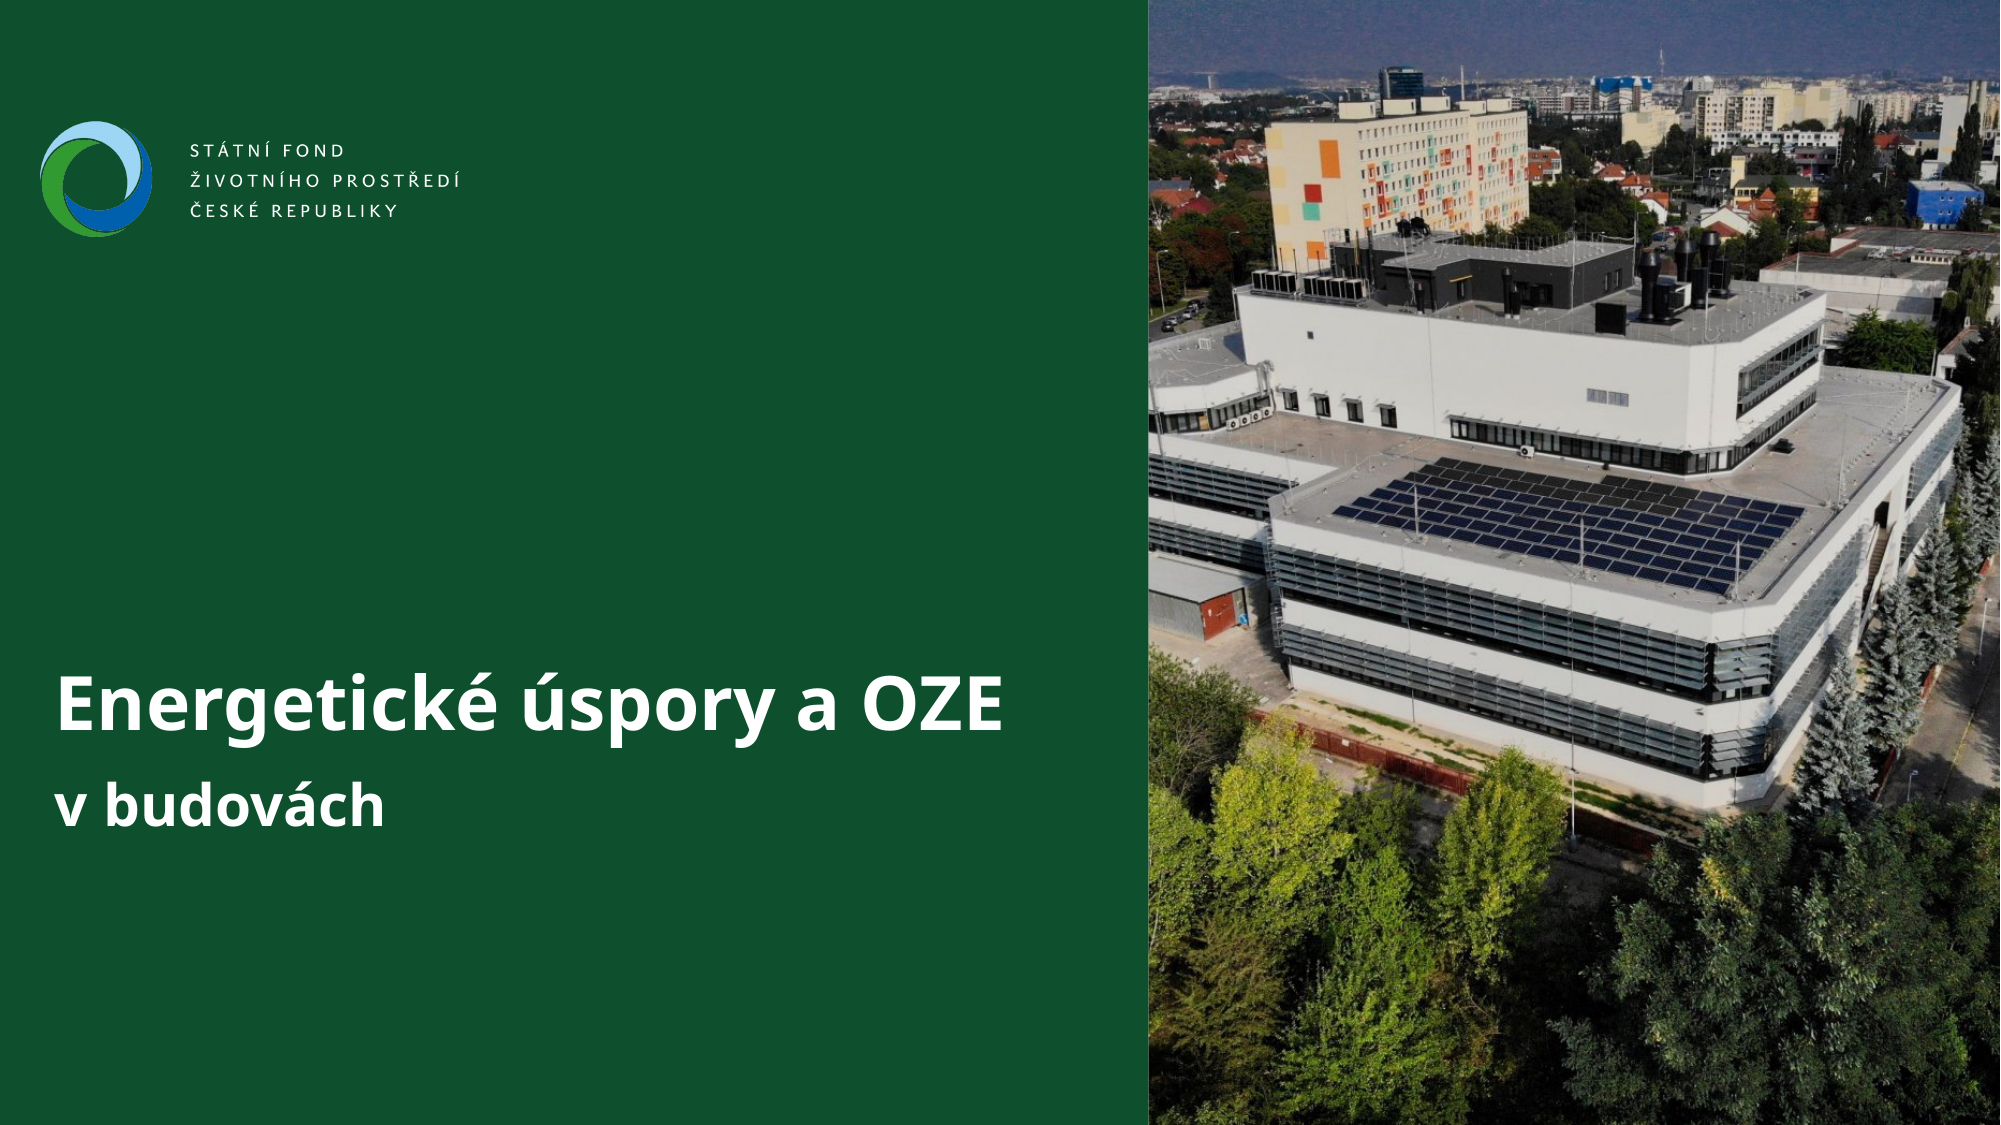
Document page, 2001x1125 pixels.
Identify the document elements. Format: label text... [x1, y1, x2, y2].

picture [1148, 0, 2000, 1125]
picture [40, 121, 459, 237]
list Energetické úspory a OZE v budovách [40, 649, 1134, 861]
